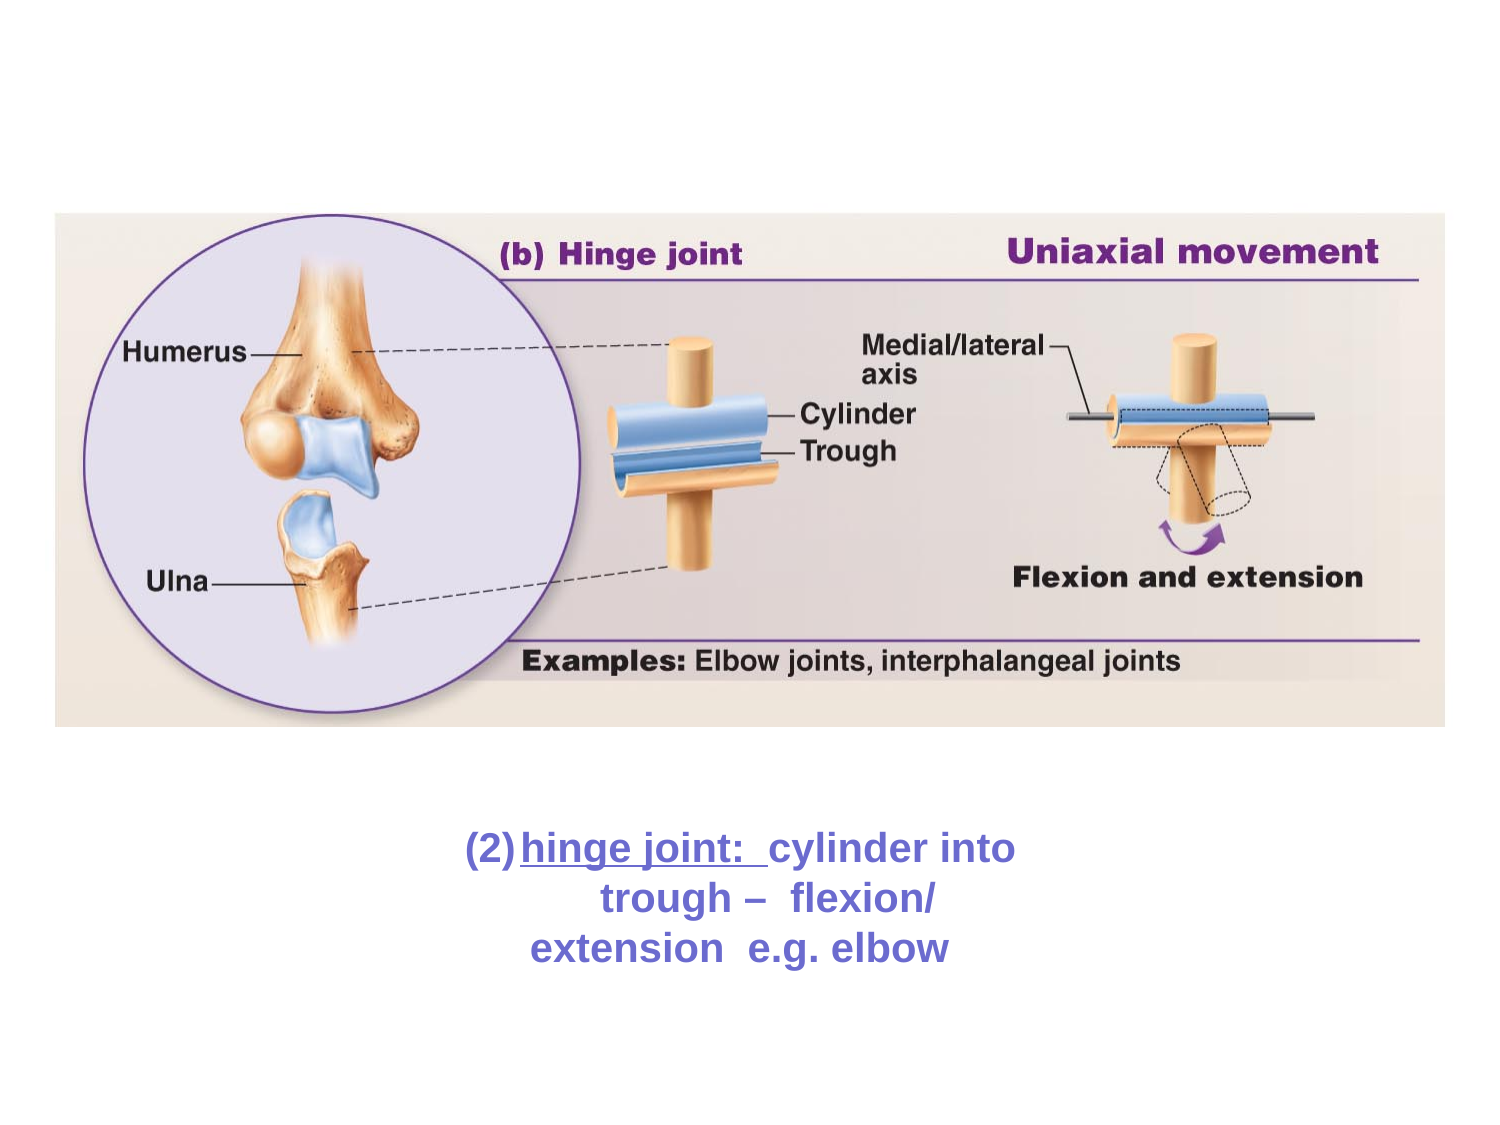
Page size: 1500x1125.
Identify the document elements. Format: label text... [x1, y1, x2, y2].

text_box hinge joint: cylinder into trough – flexion/ extension e.g. elbow [446, 813, 1035, 979]
picture [44, 202, 1456, 727]
